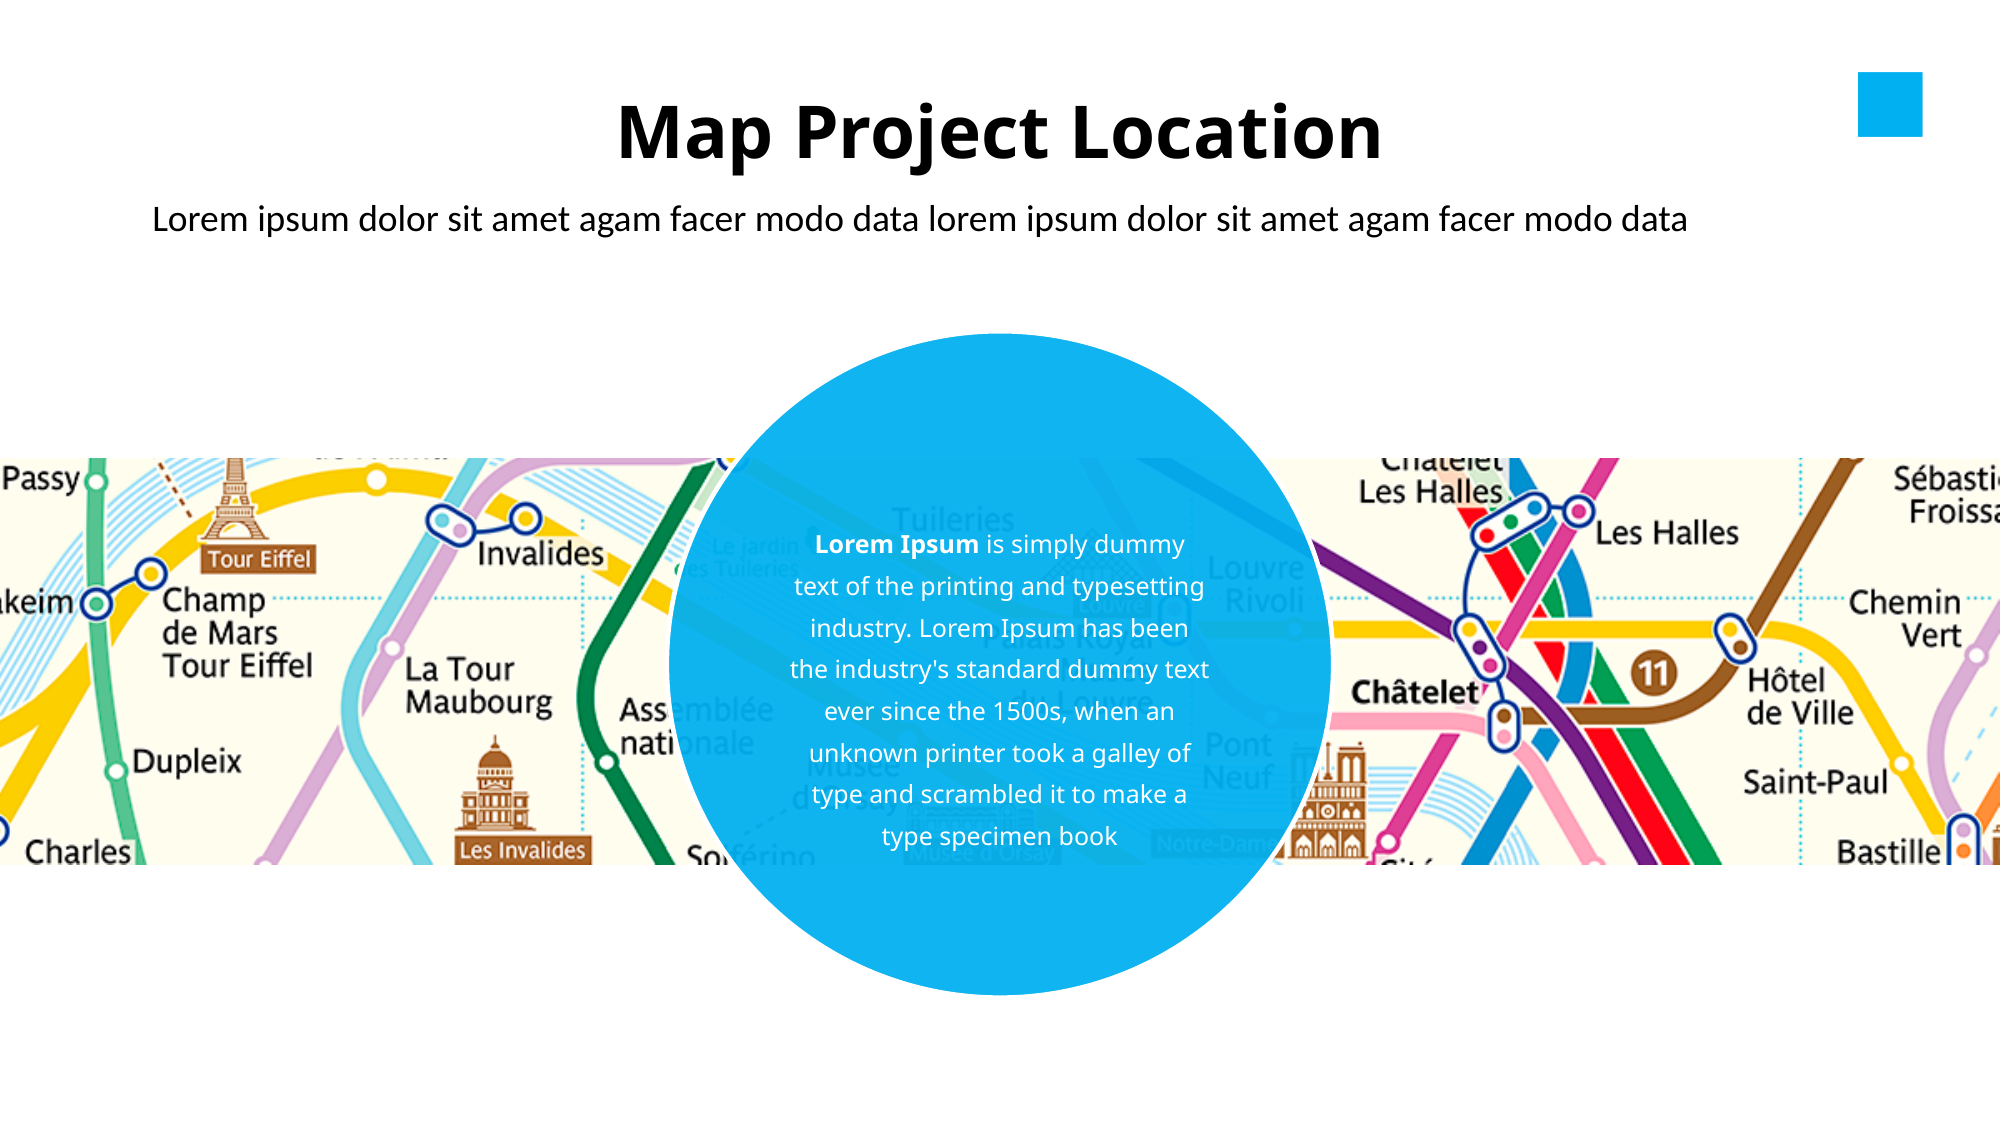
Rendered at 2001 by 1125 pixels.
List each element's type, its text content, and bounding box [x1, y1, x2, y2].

picture [1089, 624, 1095, 636]
picture [983, 790, 989, 802]
picture [1142, 785, 1148, 802]
picture [891, 582, 897, 594]
picture [805, 584, 815, 591]
picture [1138, 584, 1148, 592]
picture [1008, 665, 1015, 673]
picture [1107, 827, 1111, 844]
picture [1202, 664, 1208, 677]
picture [906, 707, 912, 719]
picture [1260, 458, 2000, 865]
picture [1052, 582, 1059, 590]
picture [1117, 790, 1123, 802]
picture [823, 624, 829, 636]
picture [796, 580, 802, 593]
picture [832, 579, 838, 593]
picture [941, 540, 952, 553]
picture [963, 707, 969, 719]
subtitle Lorem ipsum dolor sit amet agam facer modo data lorem ipsum dolor sit amet agam facer modo data [137, 186, 1863, 227]
picture [1114, 665, 1119, 677]
picture [928, 540, 937, 553]
picture [1112, 584, 1122, 592]
picture [1014, 747, 1020, 760]
picture [957, 540, 977, 552]
text_box [1863, 130, 1924, 138]
picture [1054, 744, 1059, 761]
text_box [1857, 71, 1924, 78]
picture [830, 540, 842, 553]
picture [863, 577, 868, 594]
picture [1151, 582, 1157, 594]
picture [0, 458, 740, 865]
picture [792, 662, 798, 676]
picture [877, 582, 883, 594]
picture [1102, 624, 1109, 636]
picture [983, 750, 993, 757]
picture [1176, 667, 1186, 675]
picture [969, 834, 979, 842]
picture [842, 744, 847, 761]
picture [1016, 792, 1026, 799]
picture [1074, 581, 1080, 592]
picture [883, 832, 889, 844]
title Map Project Location [137, 78, 1863, 186]
picture [817, 536, 827, 552]
picture [994, 785, 1002, 802]
picture [949, 707, 955, 719]
picture [970, 580, 976, 594]
picture [877, 621, 883, 635]
picture [1129, 665, 1134, 677]
picture [1025, 834, 1035, 842]
picture [872, 540, 892, 552]
picture [1058, 788, 1064, 802]
picture [857, 540, 868, 553]
picture [959, 626, 969, 633]
picture [1036, 540, 1043, 552]
picture [1155, 540, 1162, 552]
picture [846, 540, 854, 552]
picture [927, 582, 934, 592]
picture [1160, 582, 1166, 594]
picture [970, 662, 976, 676]
picture [816, 667, 826, 674]
picture [1073, 790, 1079, 802]
slide_number 9 [1863, 78, 1927, 130]
picture [826, 709, 836, 716]
picture [813, 790, 819, 802]
picture [974, 749, 980, 761]
picture [902, 536, 909, 552]
text_box [732, 865, 1268, 999]
picture [1184, 747, 1190, 761]
picture [840, 790, 847, 800]
picture [1067, 624, 1073, 636]
picture [901, 665, 907, 677]
picture [913, 540, 924, 558]
picture [1166, 665, 1172, 677]
text_box [737, 330, 1263, 458]
picture [921, 834, 931, 841]
picture [852, 708, 862, 715]
picture [1162, 626, 1172, 634]
